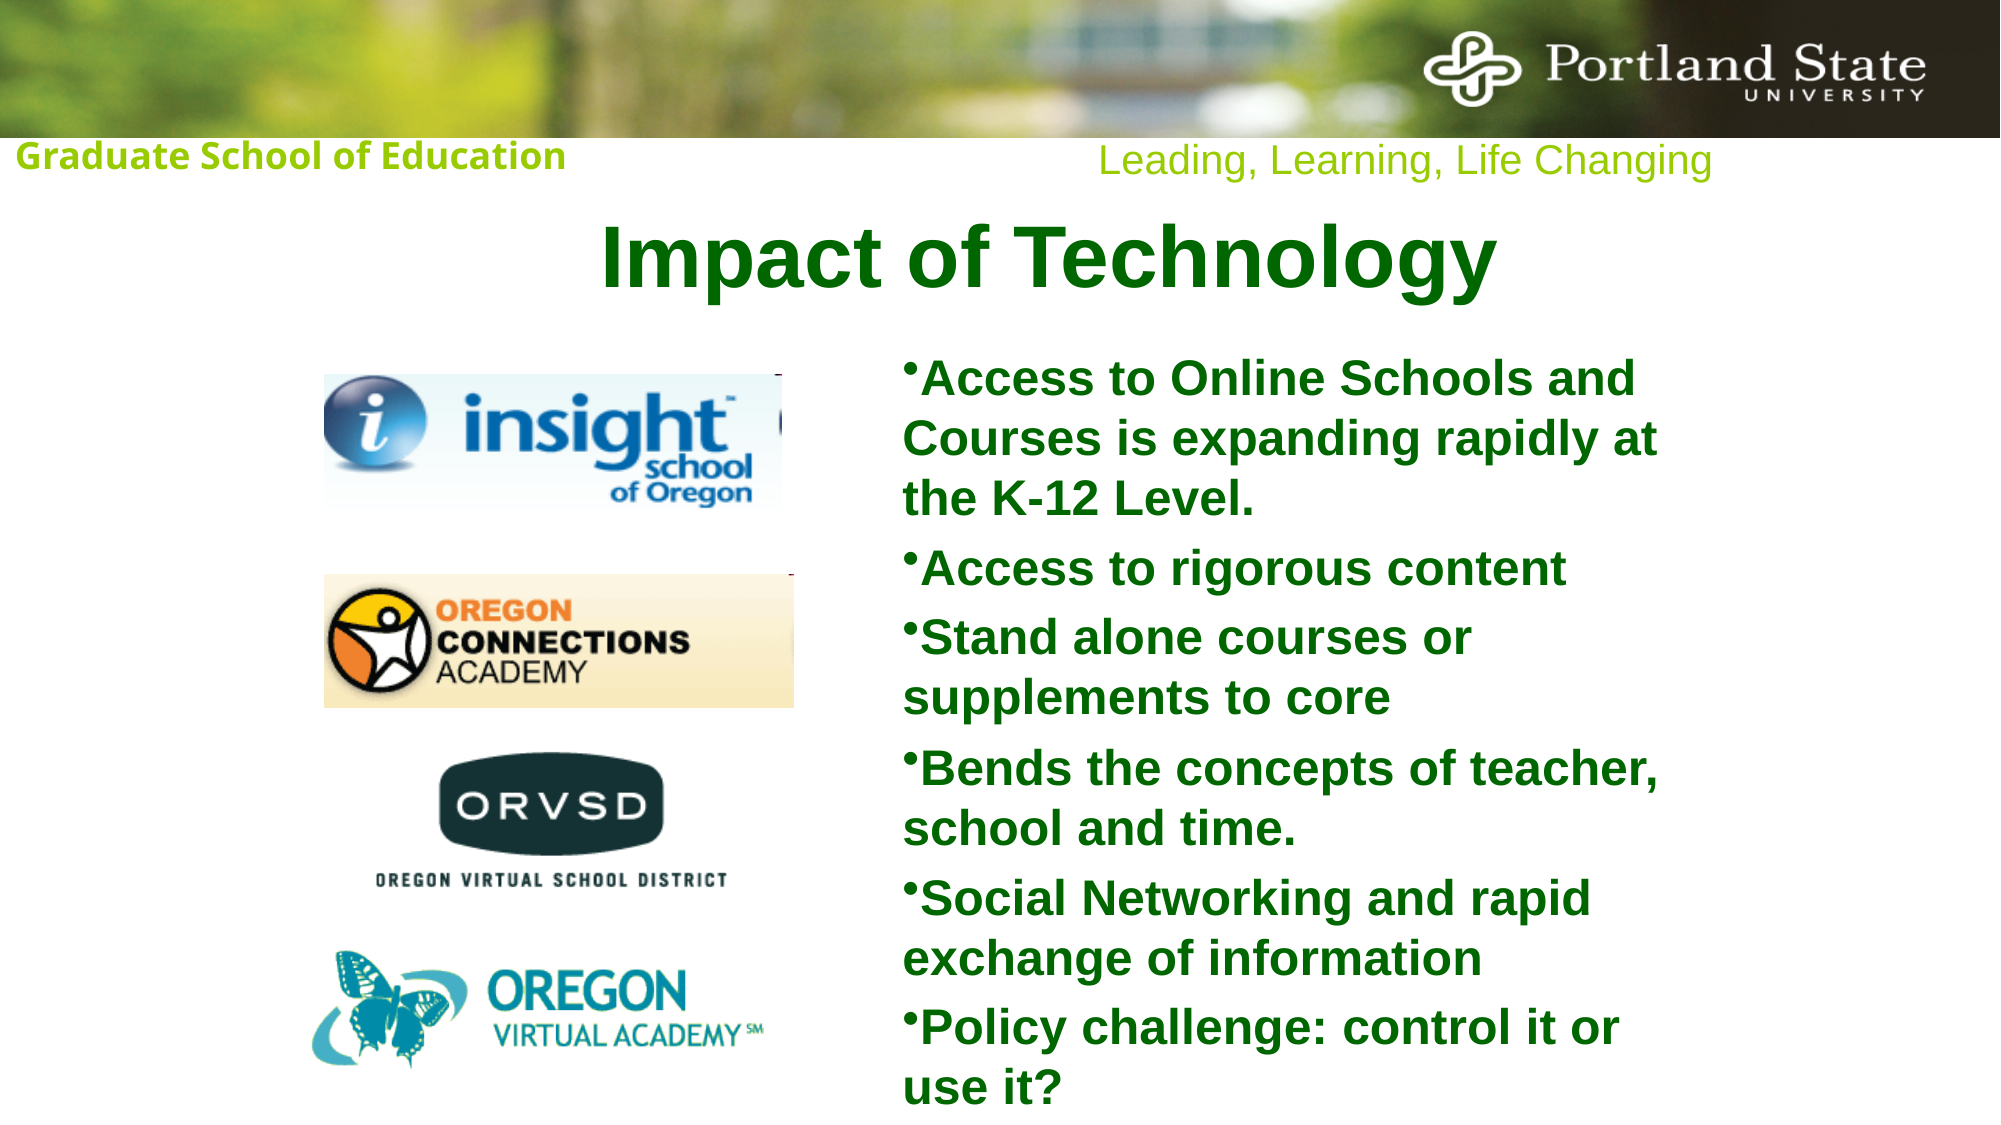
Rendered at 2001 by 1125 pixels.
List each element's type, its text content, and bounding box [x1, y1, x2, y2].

picture [287, 949, 765, 1077]
picture [324, 574, 794, 709]
picture [0, 0, 2000, 138]
list Access to Online Schools and Courses is expanding rapidly at the K-12 Level. Access to rigorous content Stand alone courses or supplements to core Bends the concepts of teacher, school and time. Social Networking and rapid exchange of information Policy challenge: control it or use it? [887, 337, 1726, 1125]
picture [374, 749, 730, 890]
title Impact of Technology [99, 203, 2000, 314]
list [324, 374, 782, 511]
